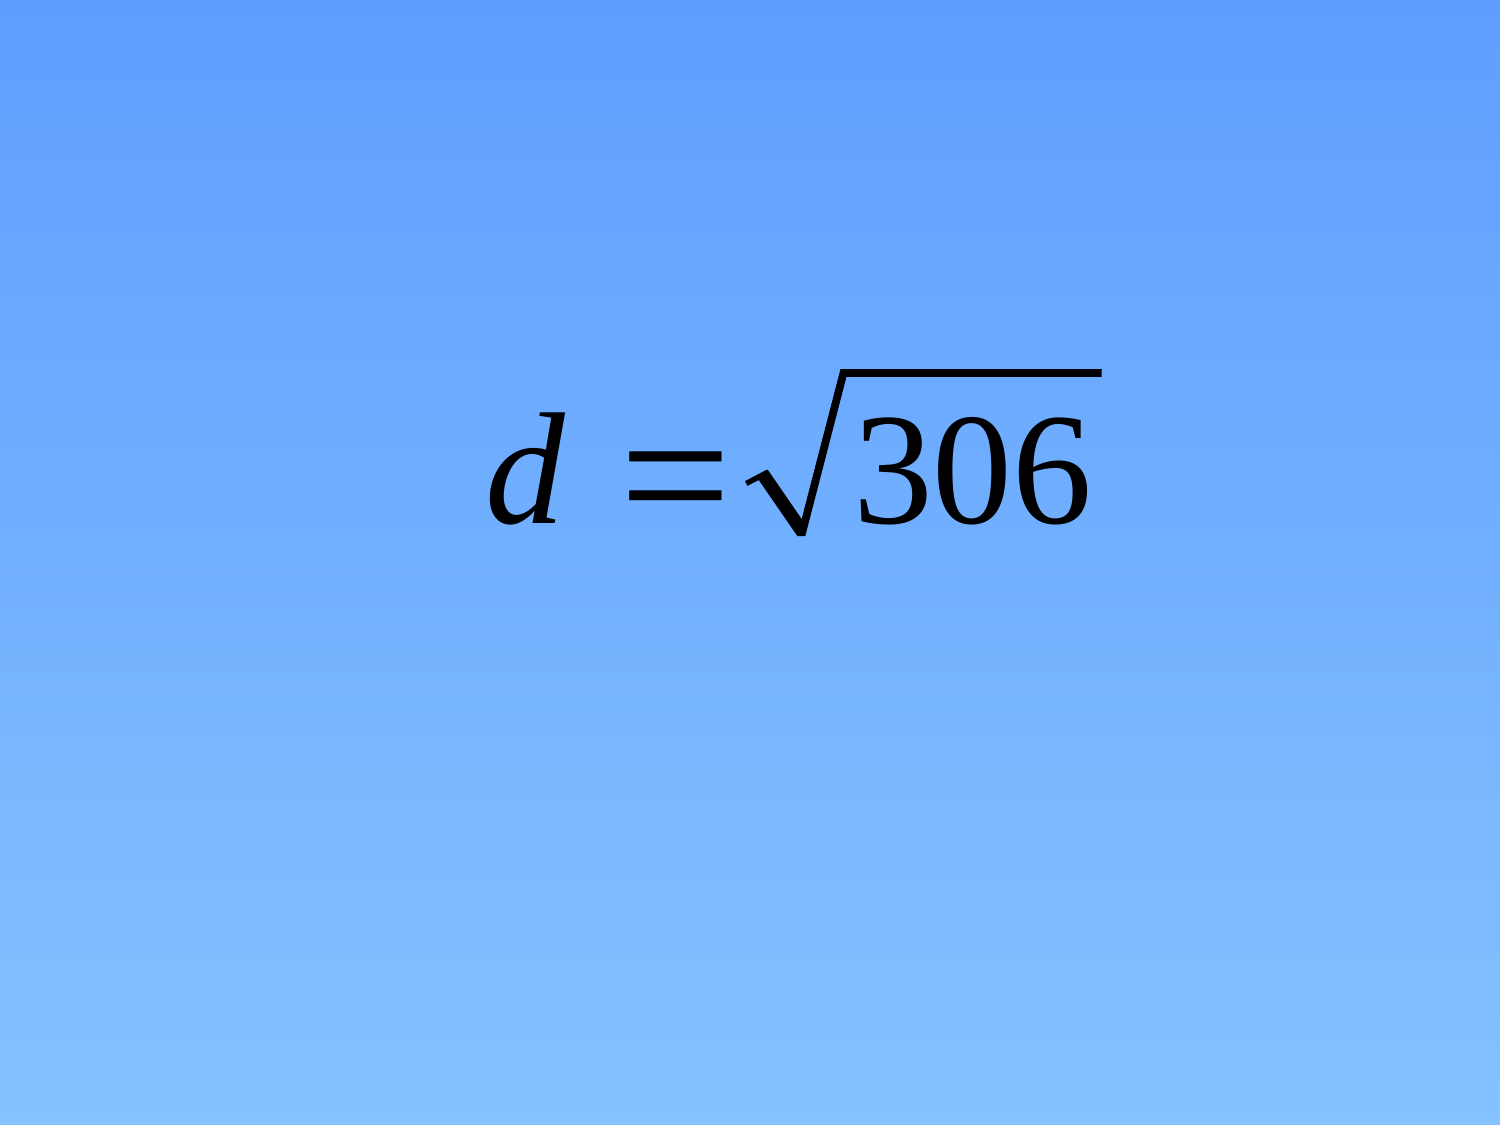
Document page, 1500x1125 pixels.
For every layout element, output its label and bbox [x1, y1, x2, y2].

text_box [462, 337, 1141, 564]
